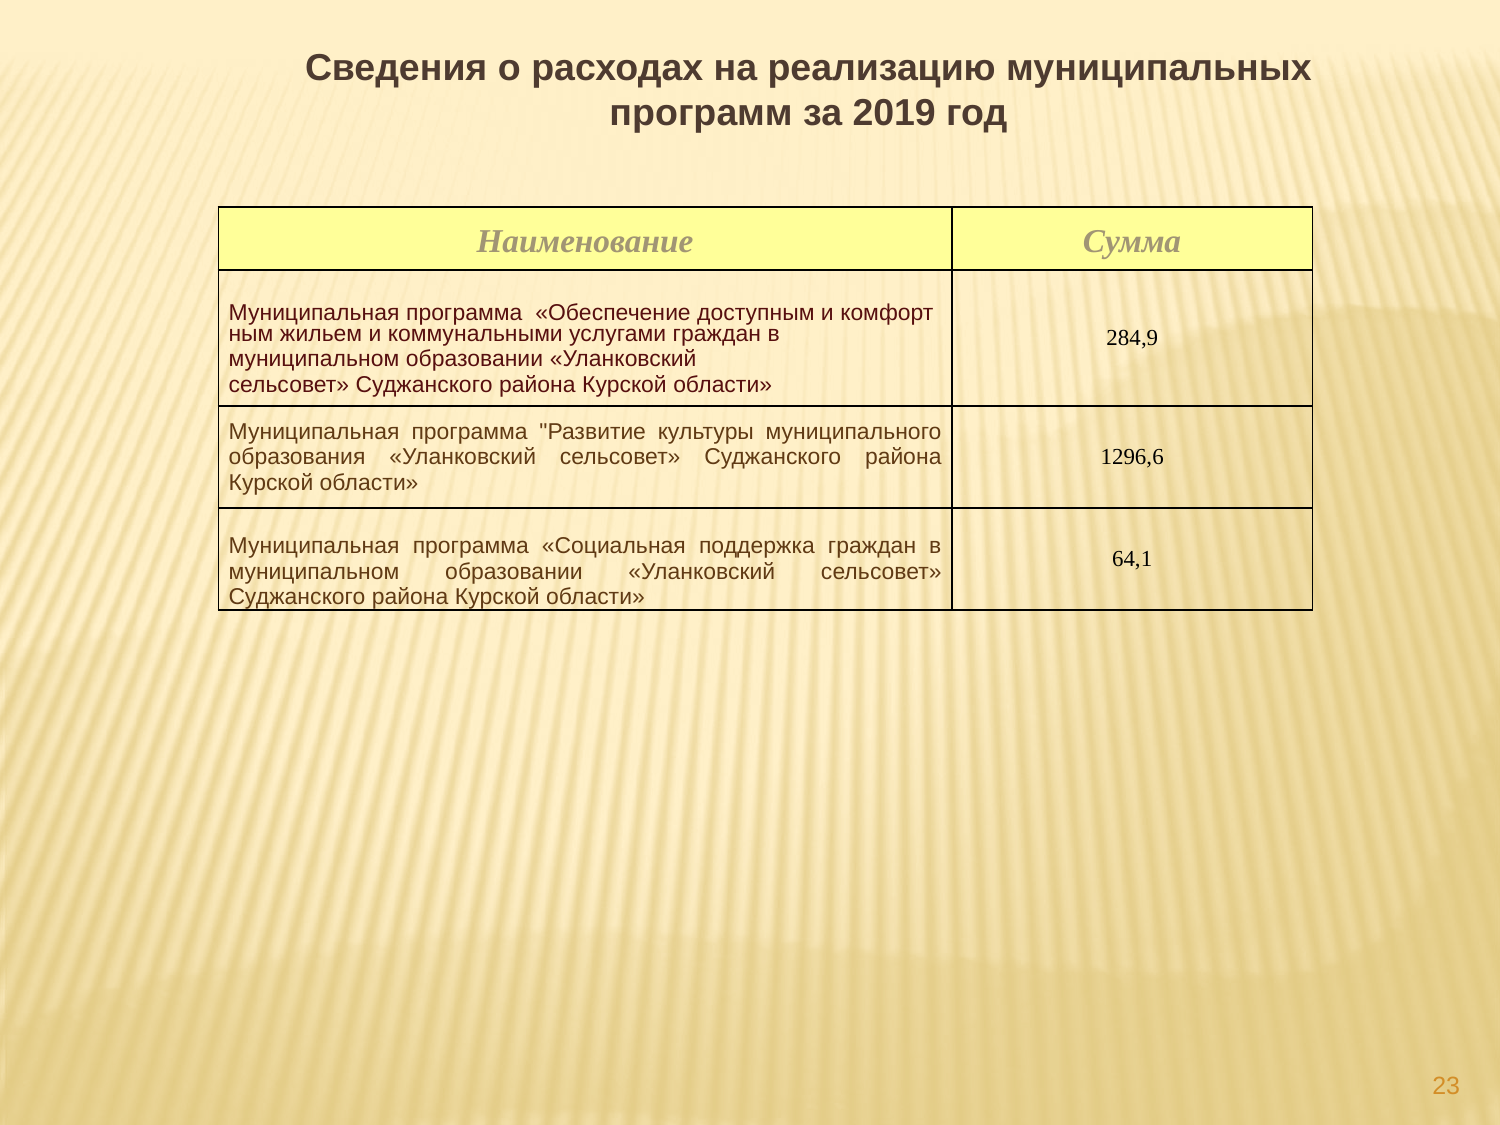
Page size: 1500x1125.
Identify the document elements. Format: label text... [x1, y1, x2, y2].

table_cell Муниципальная программа «Социальная поддержка граждан в муниципальном образовании «Уланковский сельсовет» Суджанского района Курской области» [219, 509, 951, 609]
table_header Наименование [219, 208, 951, 269]
table_cell 64,1 [953, 509, 1312, 609]
table_header Сумма [953, 208, 1312, 269]
slide_number 23 [1350, 1062, 1475, 1103]
table_cell 1296,6 [953, 407, 1312, 507]
table_cell 284,9 [953, 271, 1312, 405]
text_box Сведения о расходах на реализацию муниципальных программ за 2019 год [269, 35, 1348, 140]
table_cell Муниципальная программа «Обеспечение доступным и комфортным жильем и коммунальными услугами граждан в муниципальном образовании «Уланковский сельсовет» Суджанского района Курской области» [219, 271, 951, 405]
table_cell Муниципальная программа "Развитие культуры муниципального образования «Уланковский сельсовет» Суджанского района Курской области» [219, 407, 951, 507]
